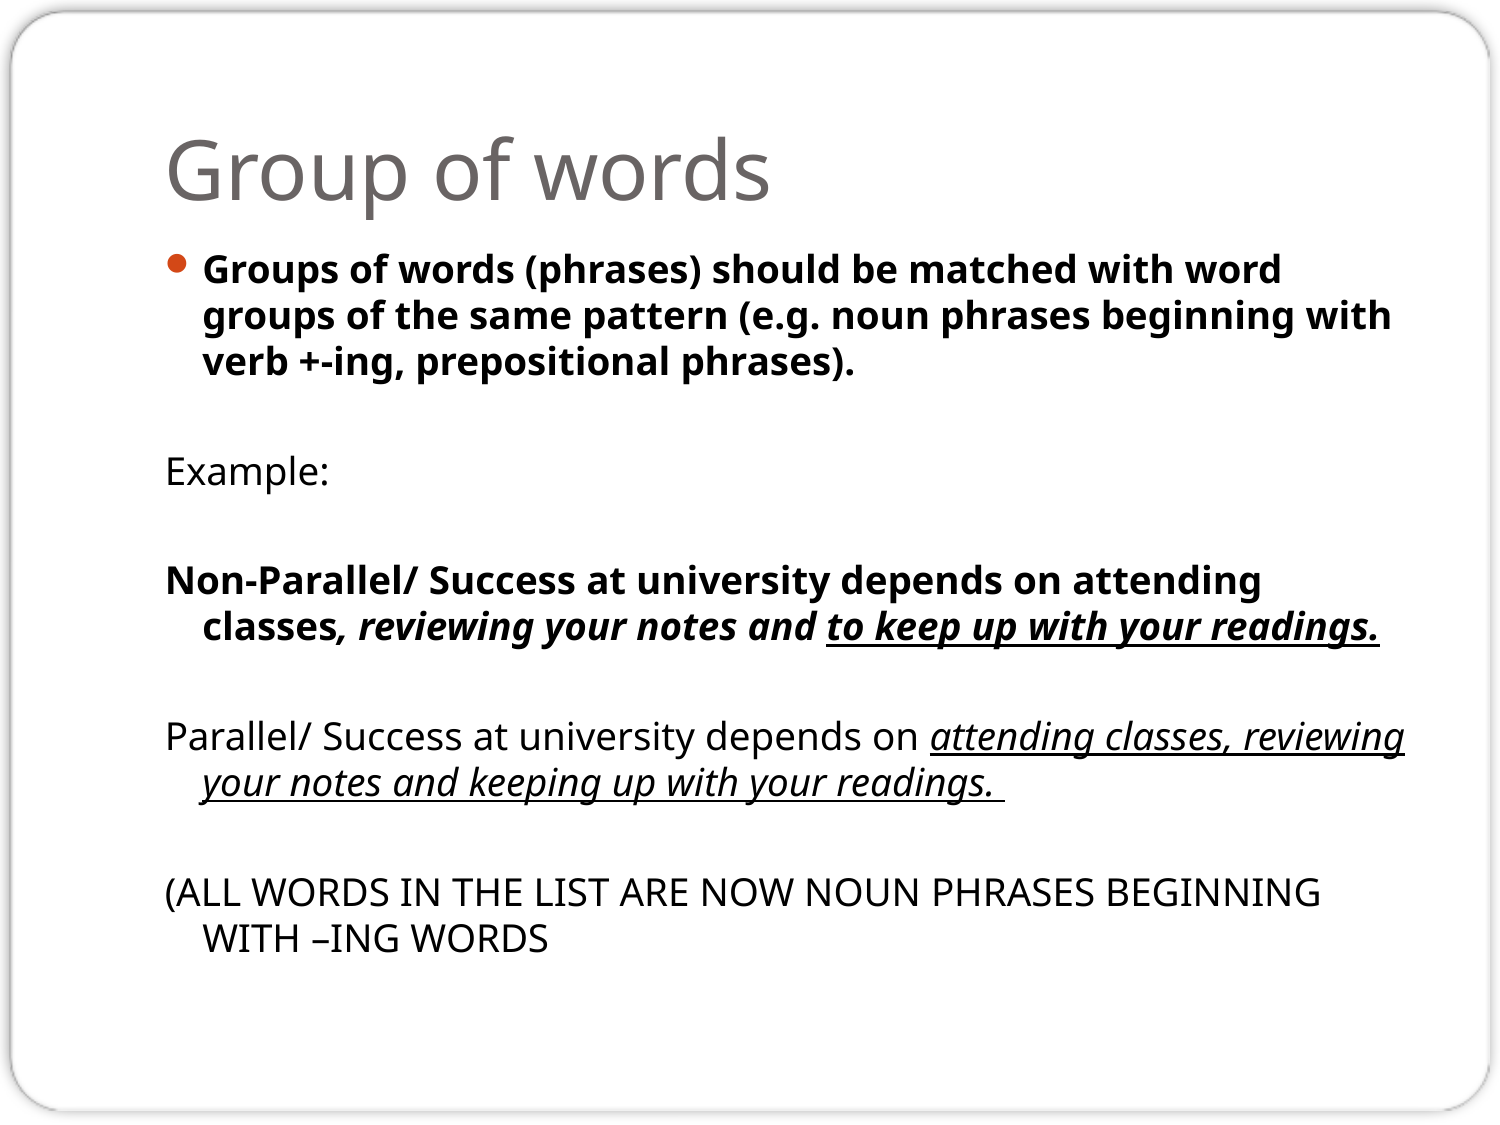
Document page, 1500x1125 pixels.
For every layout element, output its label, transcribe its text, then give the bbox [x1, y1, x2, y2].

list Groups of words (phrases) should be matched with word groups of the same pattern (e.g. noun phrases beginning with verb +-ing, prepositional phrases). Example: Non-Parallel/ Success at university depends on attending classes, reviewing your notes and to keep up with your readings. Parallel/ Success at university depends on attending classes, reviewing your notes and keeping up with your readings. (ALL WORDS IN THE LIST ARE NOW NOUN PHRASES BEGINNING WITH –ING WORDS [150, 237, 1425, 988]
title Group of words [150, 45, 1425, 233]
